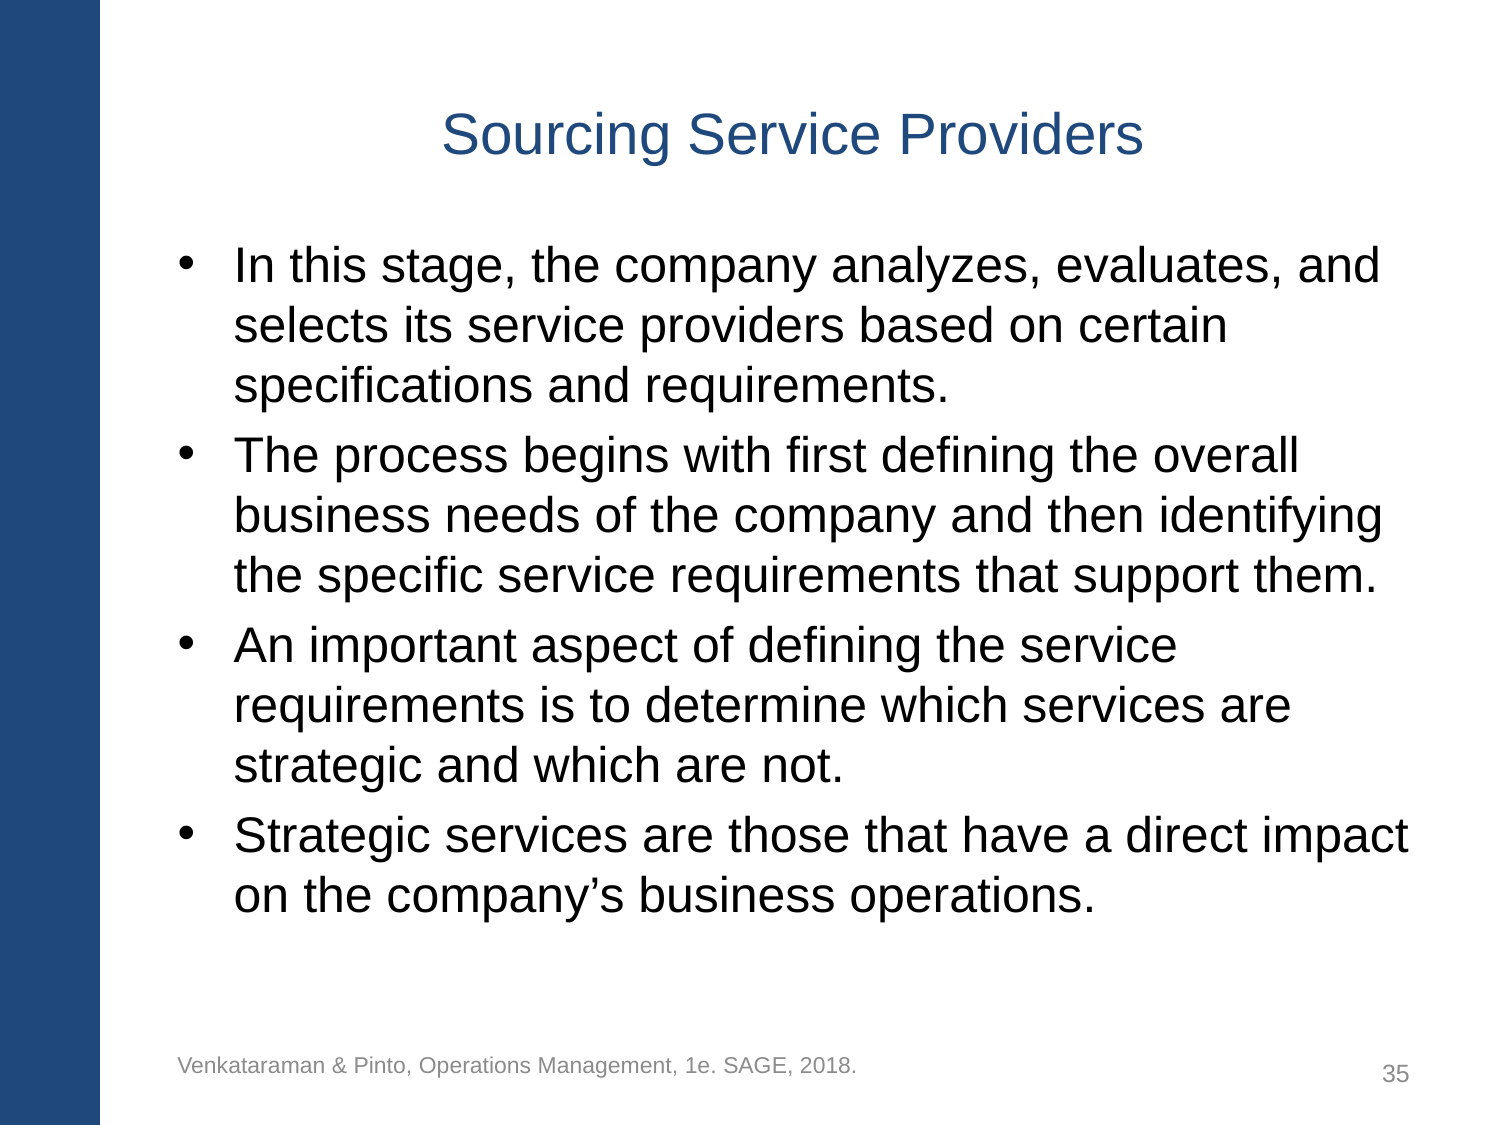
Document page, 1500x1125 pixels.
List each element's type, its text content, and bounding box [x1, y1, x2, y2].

list In this stage, the company analyzes, evaluates, and selects its service providers based on certain specifications and requirements. The process begins with first defining the overall business needs of the company and then identifying the specific service requirements that support them. An important aspect of defining the service requirements is to determine which services are strategic and which are not. Strategic services are those that have a direct impact on the company’s business operations. [162, 224, 1425, 1013]
title Sourcing Service Providers [162, 37, 1425, 224]
footer Venkataraman & Pinto, Operations Management, 1e. SAGE, 2018. [162, 1042, 1313, 1103]
slide_number 35 [1350, 1042, 1425, 1103]
